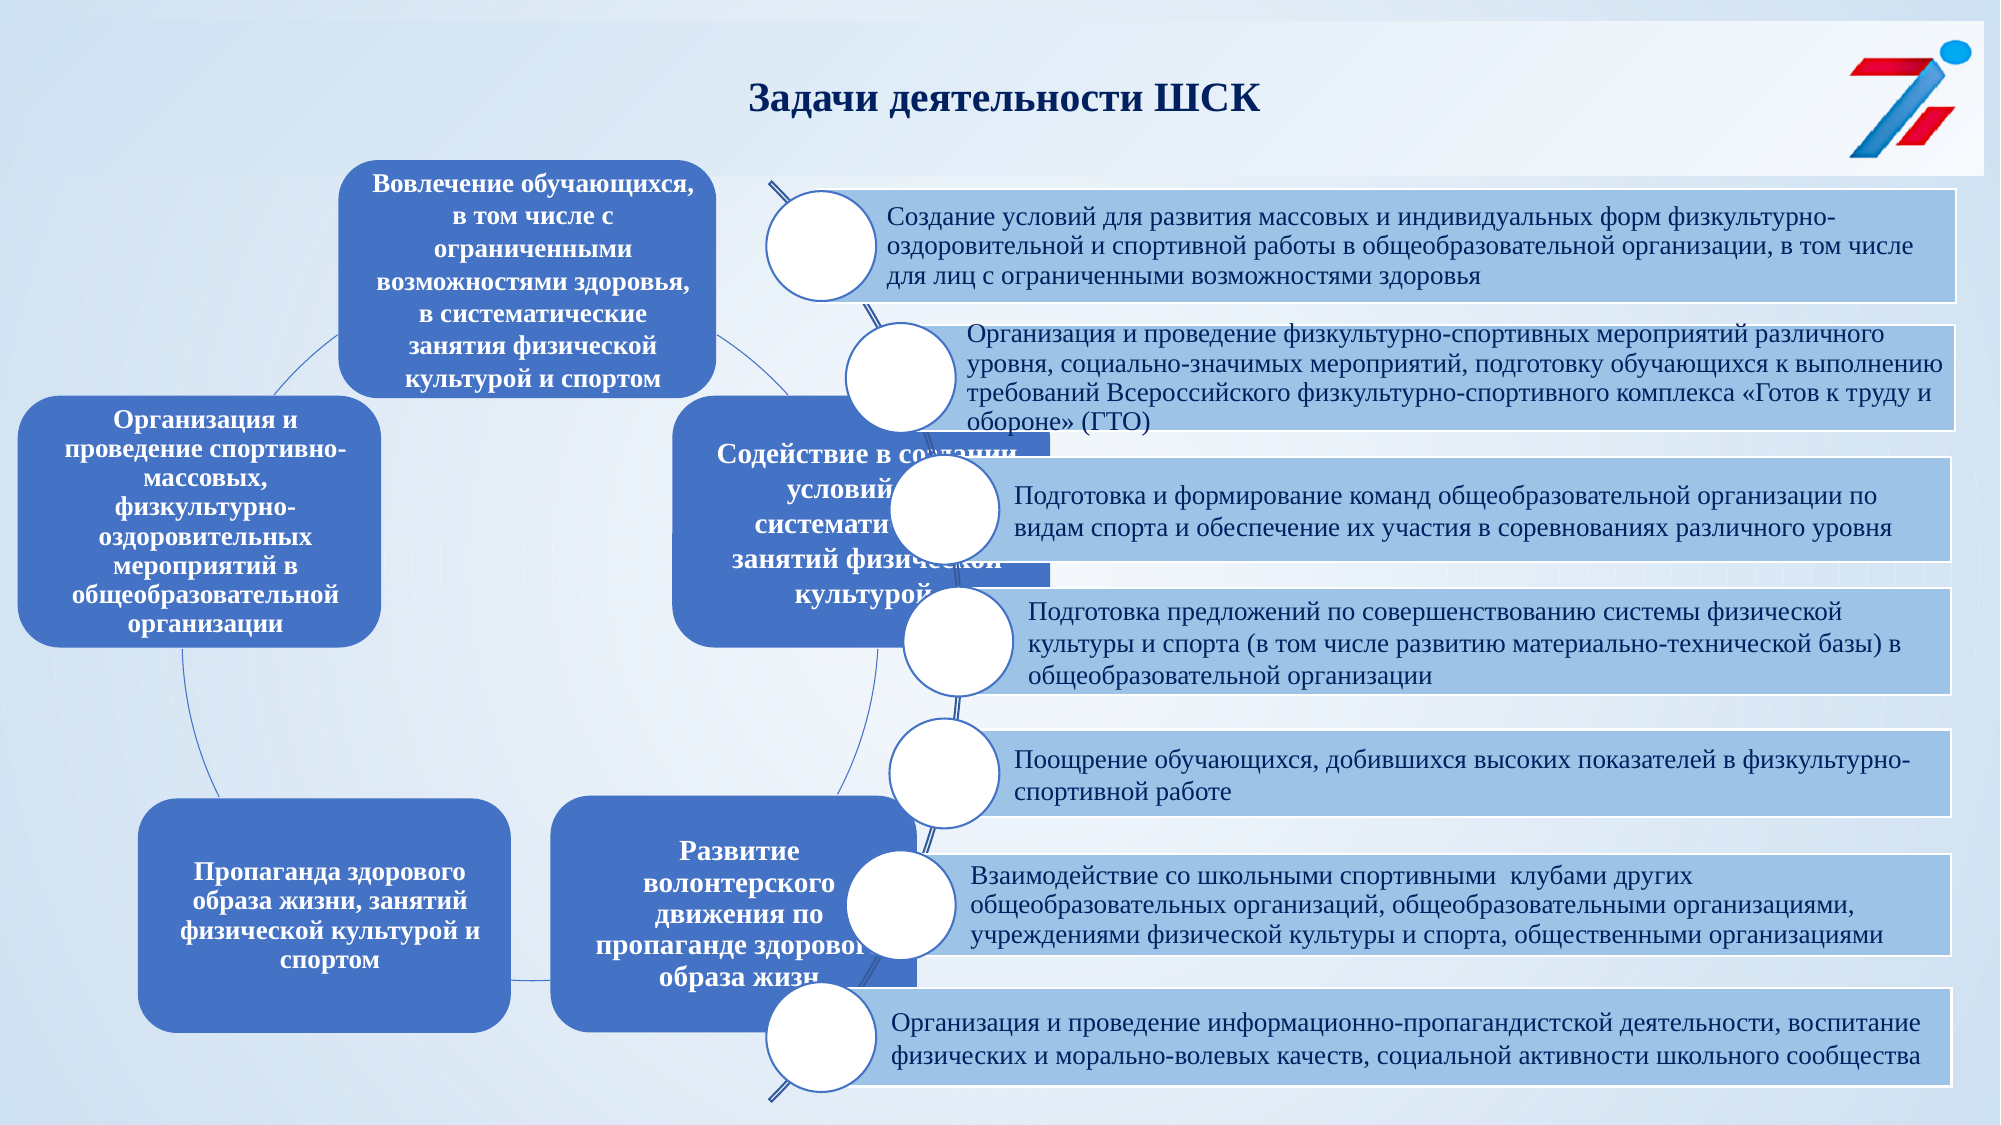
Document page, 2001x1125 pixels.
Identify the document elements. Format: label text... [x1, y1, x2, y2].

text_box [755, 158, 1967, 1125]
title Задачи деятельности ШСК [25, 21, 1984, 176]
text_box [61, 105, 1001, 1087]
picture [1847, 38, 1975, 159]
